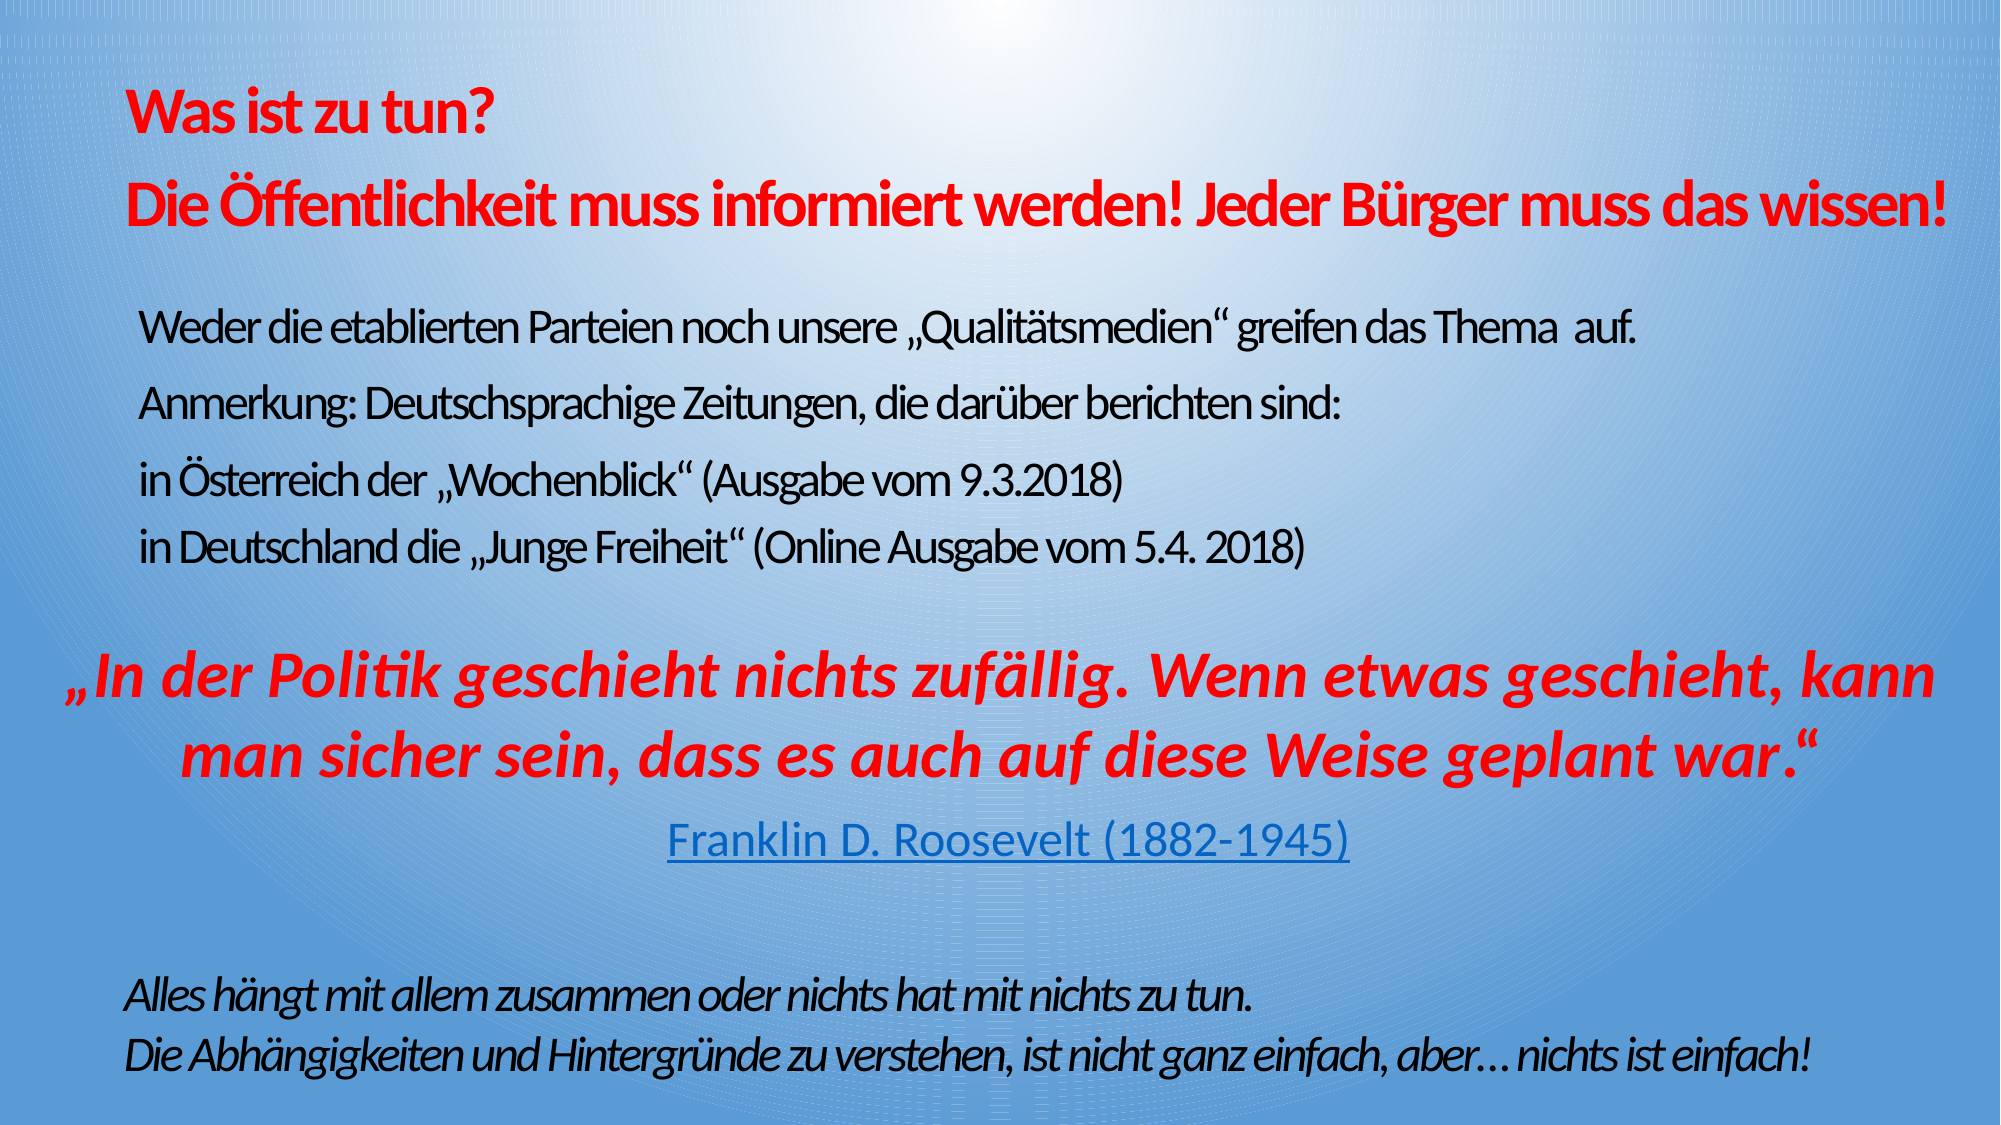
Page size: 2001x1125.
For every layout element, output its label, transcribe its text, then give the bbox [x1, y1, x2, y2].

text_box Alles hängt mit allem zusammen oder nichts hat mit nichts zu tun. Die Abhängigkeiten und Hintergründe zu verstehen, ist nicht ganz einfach, aber… nichts ist einfach! [122, 954, 1954, 1082]
text_box Was ist zu tun? Die Öffentlichkeit muss informiert werden! Jeder Bürger muss das wissen! [108, 59, 1967, 248]
text_box „In der Politik geschieht nichts zufällig. Wenn etwas geschieht, kann man sicher sein, dass es auch auf diese Weise geplant war.“ Franklin D. Roosevelt (1882-1945) [49, 622, 1954, 878]
text_box Weder die etablierten Parteien noch unsere „Qualitätsmedien“ greifen das Thema auf. Anmerkung: Deutschsprachige Zeitungen, die darüber berichten sind: in Österreich der „Wochenblick“ (Ausgabe vom 9.3.2018) in Deutschland die „Junge Freiheit“ (Online Ausgabe vom 5.4. 2018) [122, 285, 1912, 582]
